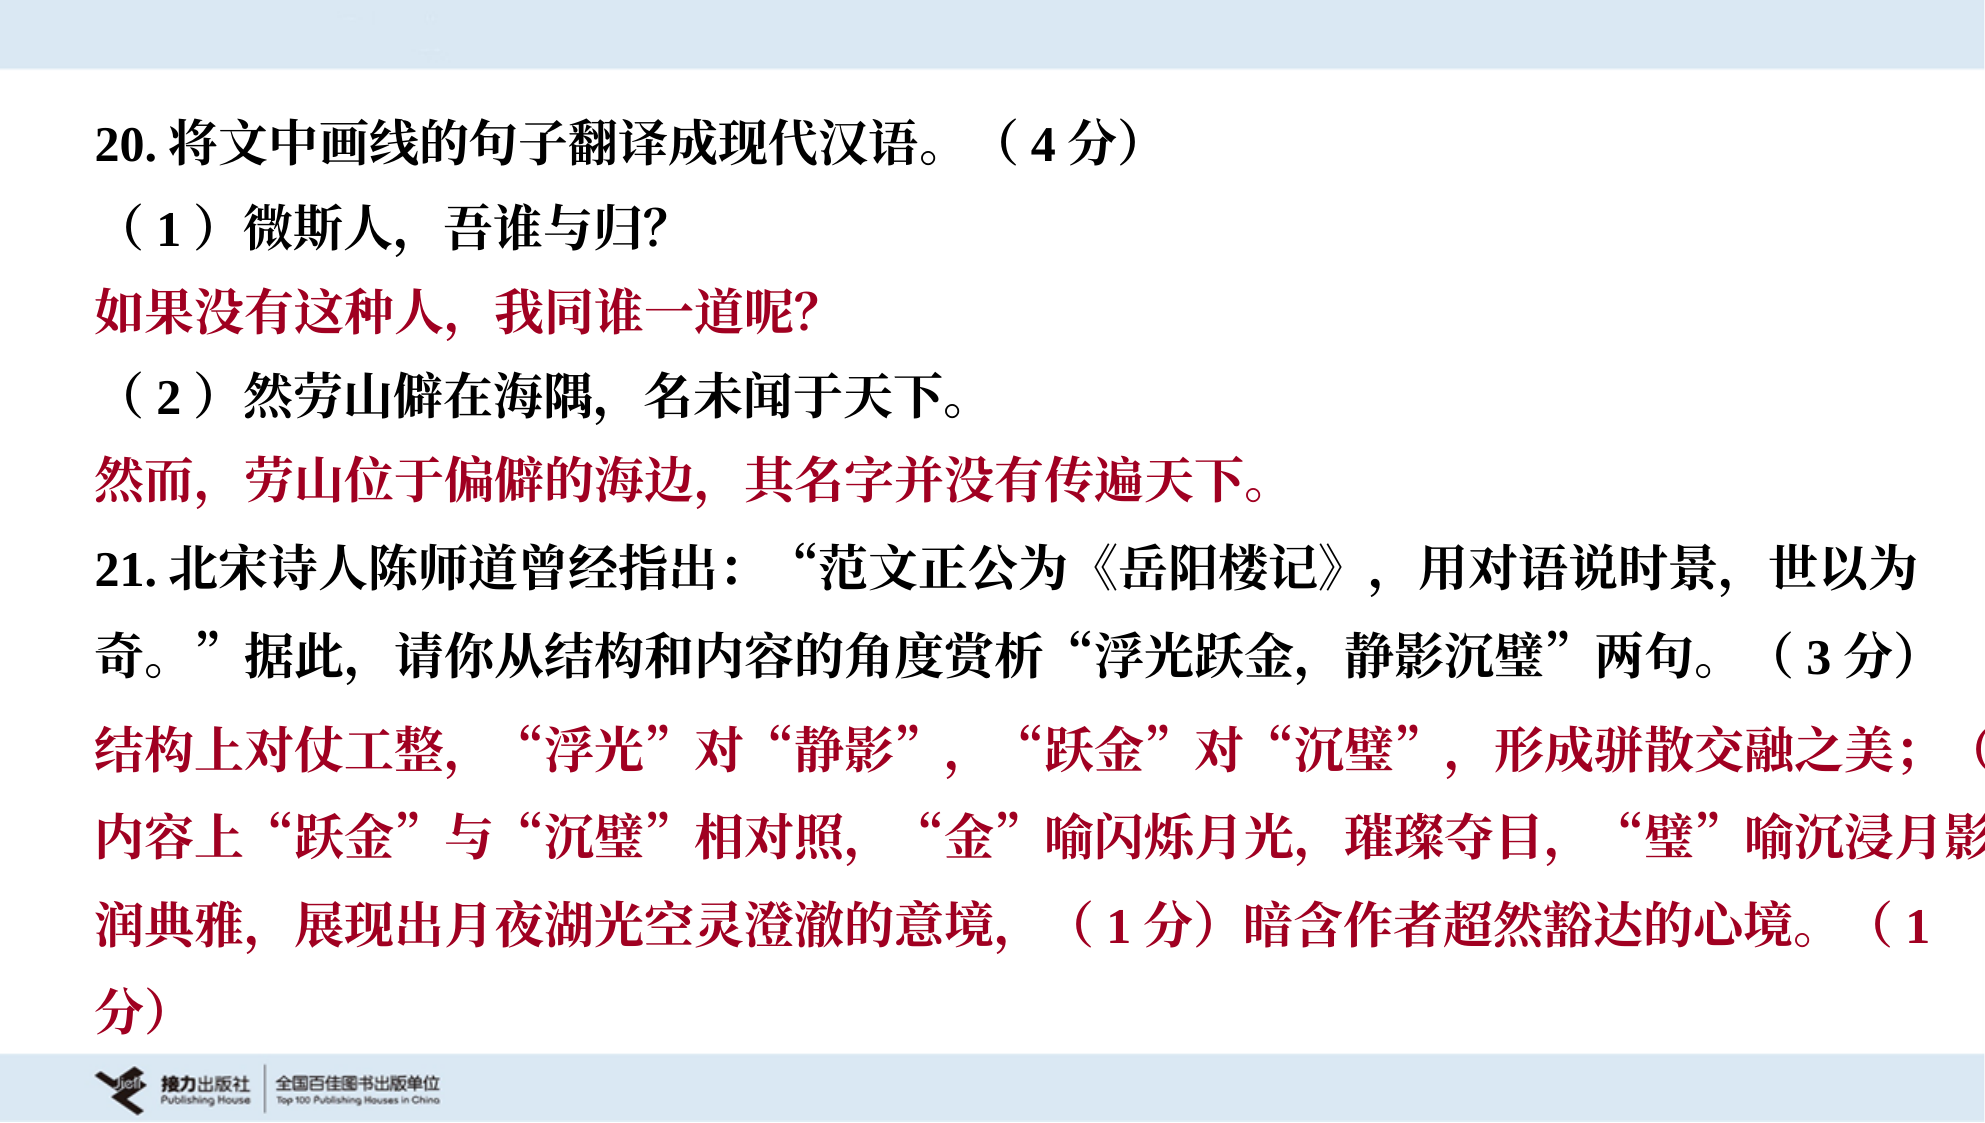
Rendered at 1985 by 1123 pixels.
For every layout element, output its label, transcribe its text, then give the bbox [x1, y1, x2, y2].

text_box （2）然劳山僻在海隅，名未闻于天下。 [94, 340, 1892, 425]
text_box 21.北宋诗人陈师道曾经指出：“范文正公为《岳阳楼记》，用对语说时景，世以为 奇。”据此，请你从结构和内容的角度赏析“浮光跃金，静影沉璧”两句。（3分） [94, 509, 1892, 685]
text_box 结构上对仗工整，“浮光”对“静影”，“跃金”对“沉璧”，形成骈散交融之美；（1分） 内容上“跃金”与“沉璧”相对照，“金”喻闪烁月光，璀璨夺目，“璧”喻沉浸月影，温 润典雅，展现出月夜湖光空灵澄澈的意境，（1分）暗含作者超然豁达的心境。（1 分） [94, 690, 1916, 1041]
text_box 20.将文中画线的句子翻译成现代汉语。（4分） [94, 88, 1892, 172]
text_box 然而，劳山位于偏僻的海边，其名字并没有传遍天下。 [94, 425, 1892, 509]
picture [0, 0, 1985, 1122]
text_box 如果没有这种人，我同谁一道呢？ [94, 256, 1892, 340]
text_box （1）微斯人，吾谁与归？ [94, 172, 1892, 256]
